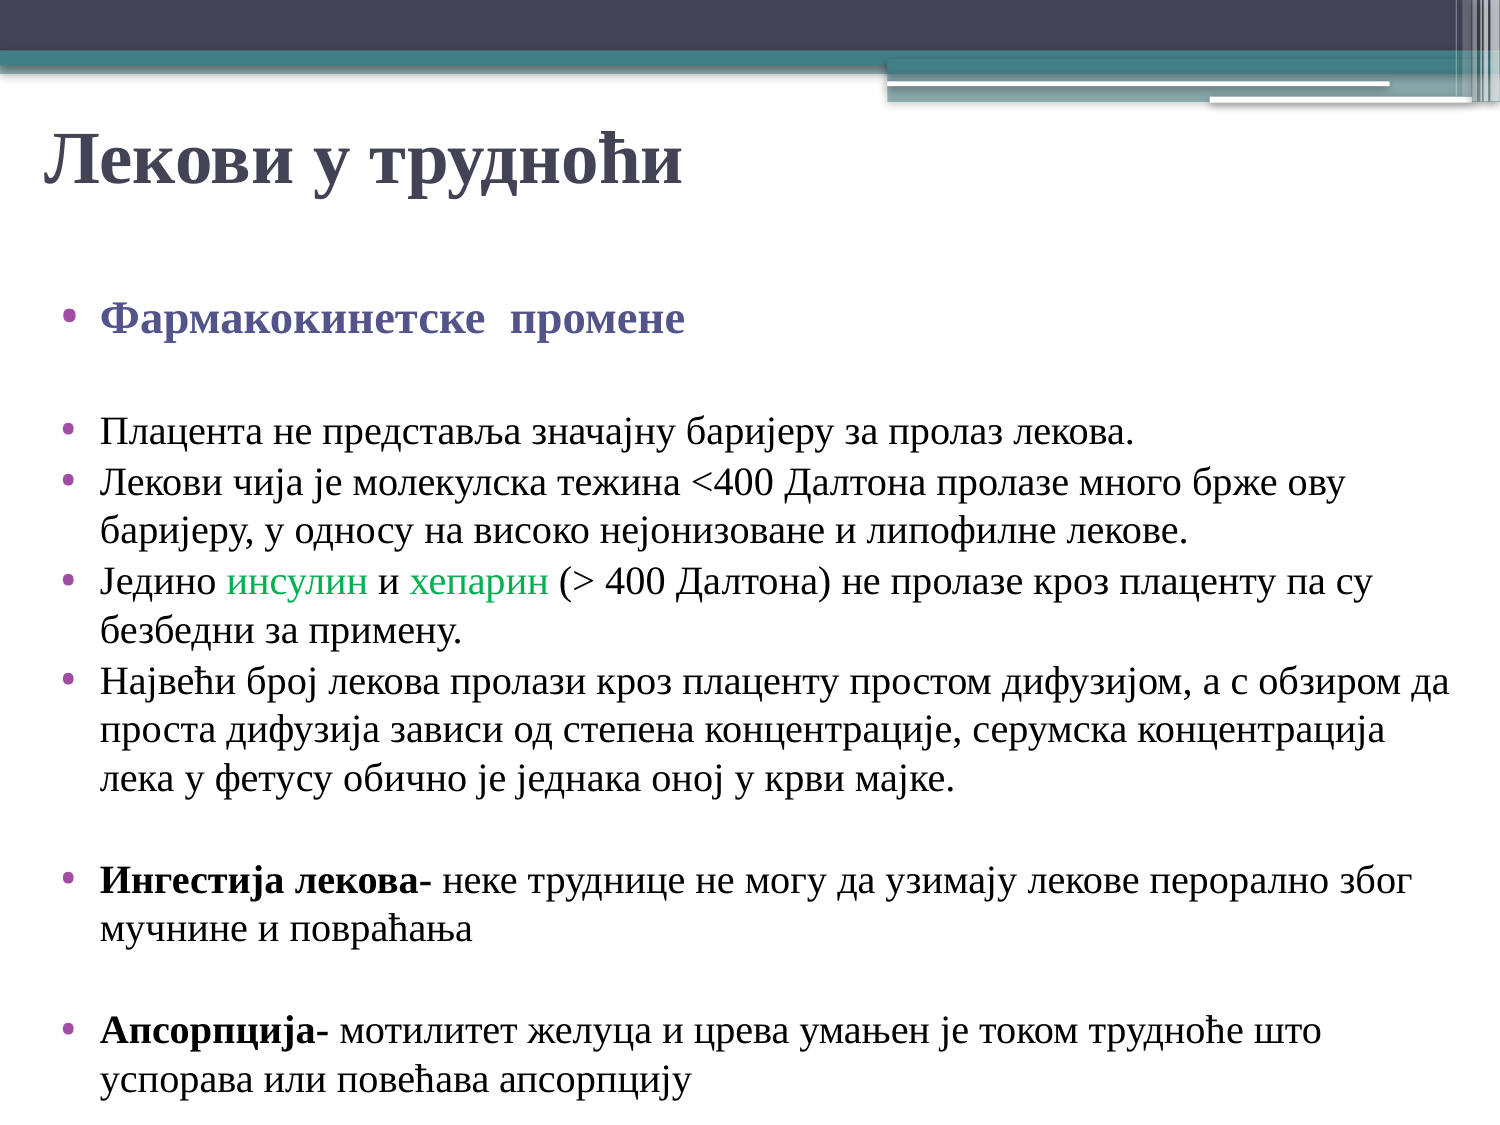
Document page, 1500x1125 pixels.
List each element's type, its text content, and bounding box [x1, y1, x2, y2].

title Лекови у трудноћи [29, 66, 1380, 242]
list Фармакокинетске промене Плацента не представља значајну баријеру за пролаз лекова. Лекови чија је молекулска тежина <400 Далтона пролазе много брже ову баријеру, у односу на високо нејонизоване и липофилне лекове. Једино инсулин и хепарин (> 400 Далтона) не пролазе кроз плаценту па су безбедни за примену. Највећи број лекова пролази кроз плаценту простом дифузијом, а с обзиром да проста дифузија зависи од степена концентрације, серумска концентрација лека у фетусу обично је једнака оној у крви мајке. Ингестија лекова- неке труднице не могу да узимају лекове перорално због мучнине и повраћања Апсорпција- мотилитет желуца и црева умањен је током трудноће што успорава или повећава апсорпцију [29, 278, 1471, 1125]
